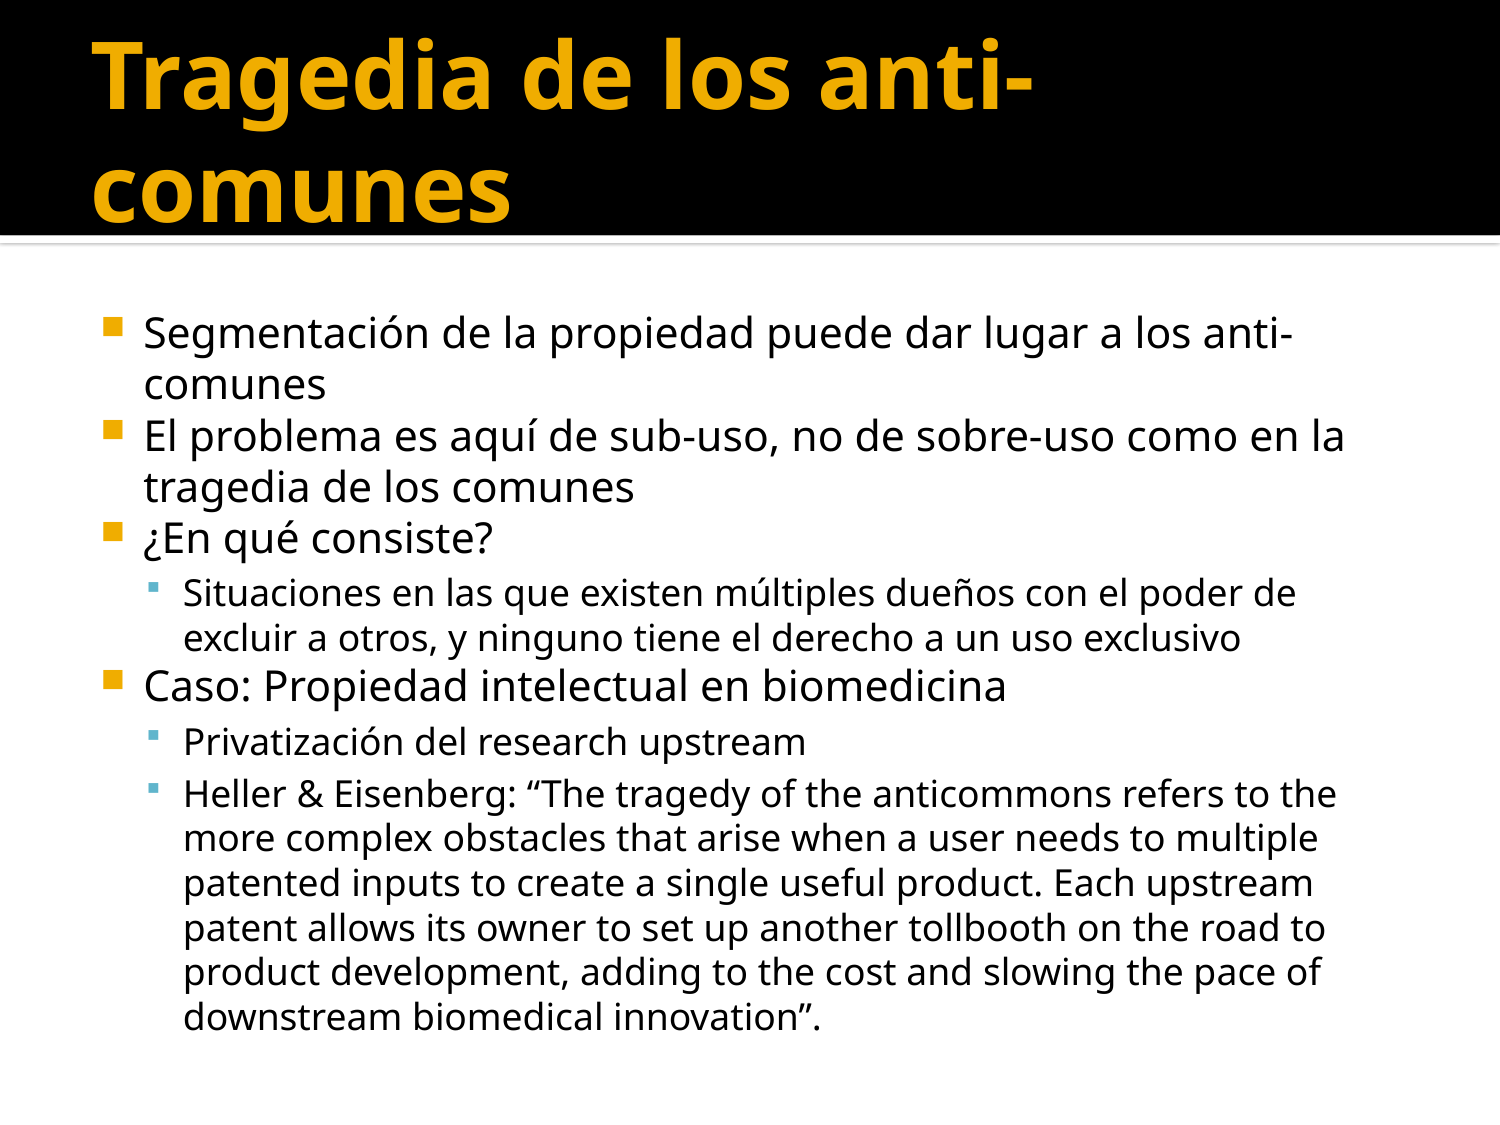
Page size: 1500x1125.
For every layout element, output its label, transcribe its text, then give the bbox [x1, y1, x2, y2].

title Tragedia de los anti-comunes [75, 25, 1425, 231]
list Segmentación de la propiedad puede dar lugar a los anti-comunes El problema es aquí de sub-uso, no de sobre-uso como en la tragedia de los comunes ¿En qué consiste? Situaciones en las que existen múltiples dueños con el poder de excluir a otros, y ninguno tiene el derecho a un uso exclusivo Caso: Propiedad intelectual en biomedicina Privatización del research upstream Heller & Eisenberg: “The tragedy of the anticommons refers to the more complex obstacles that arise when a user needs to multiple patented inputs to create a single useful product. Each upstream patent allows its owner to set up another tollbooth on the road to product development, adding to the cost and slowing the pace of downstream biomedical innovation”. [75, 291, 1425, 1050]
